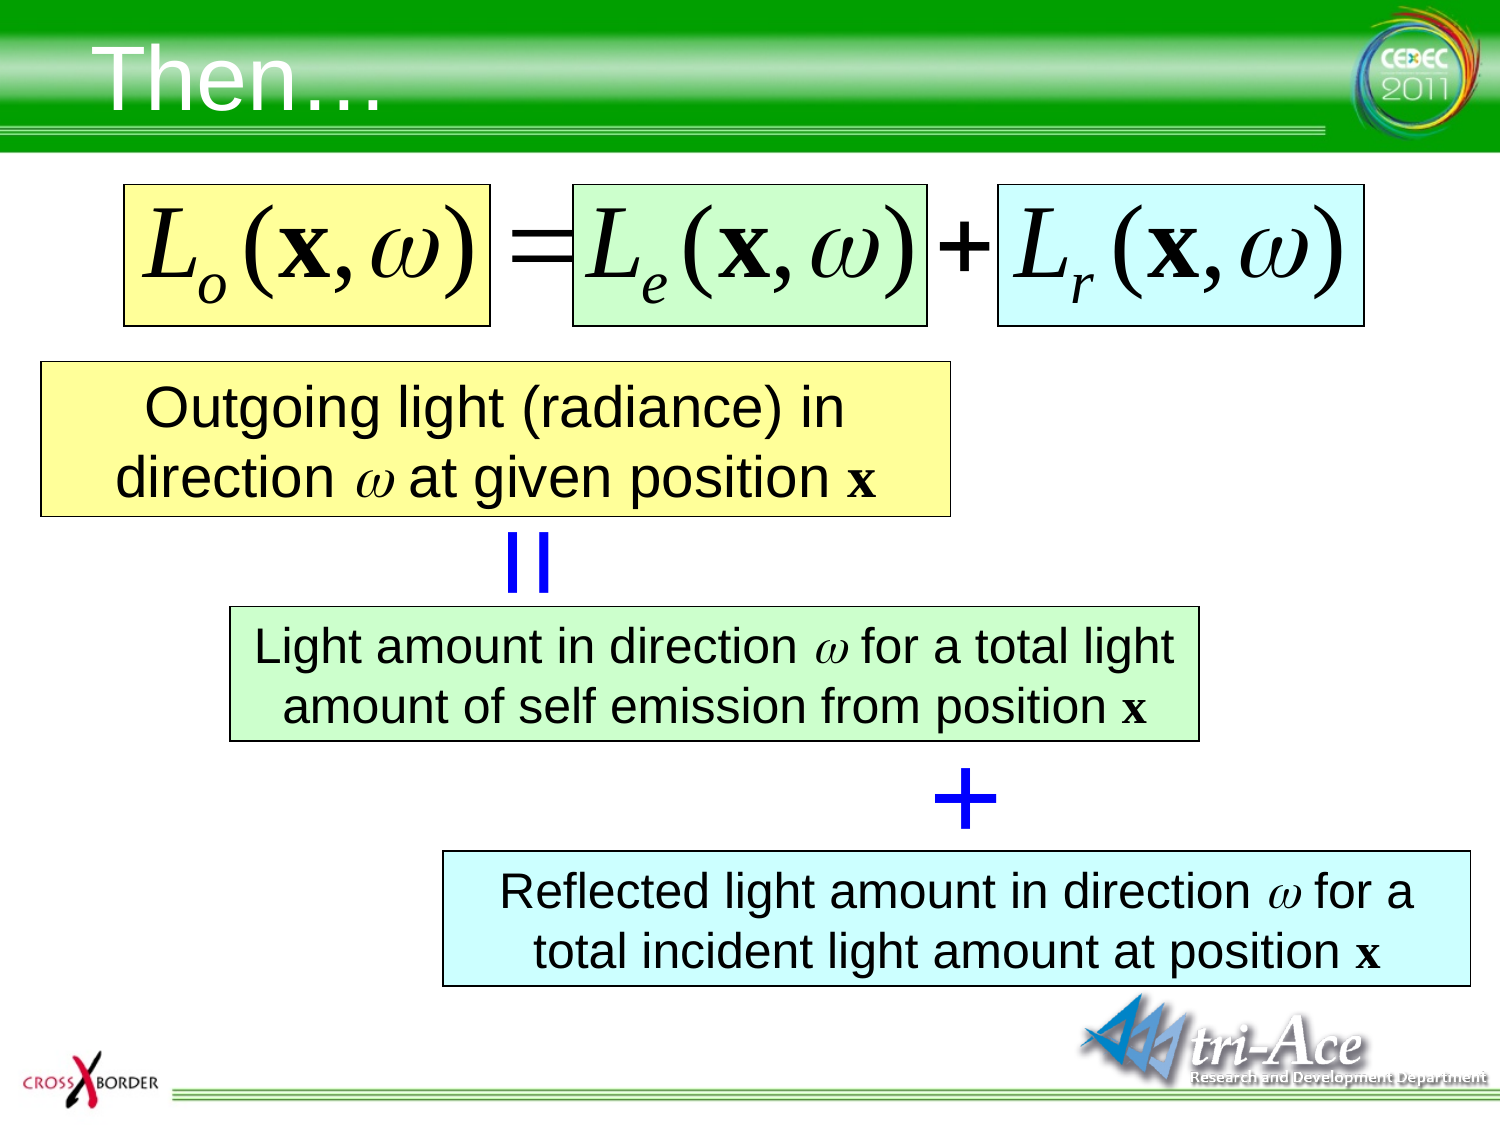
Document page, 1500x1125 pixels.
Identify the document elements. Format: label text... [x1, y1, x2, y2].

title Then… [74, 7, 1426, 140]
picture [0, 987, 1500, 1125]
text_box = [455, 456, 620, 669]
text_box Outgoing light (radiance) in direction w at given position x [41, 361, 951, 517]
text_box Light amount in direction w for a total light amount of self emission from position x [230, 606, 1199, 742]
text_box + [892, 692, 1057, 906]
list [123, 172, 1365, 331]
text_box Reflected light amount in direction w for a total incident light amount at position x [442, 851, 1471, 986]
picture [0, 0, 1500, 155]
